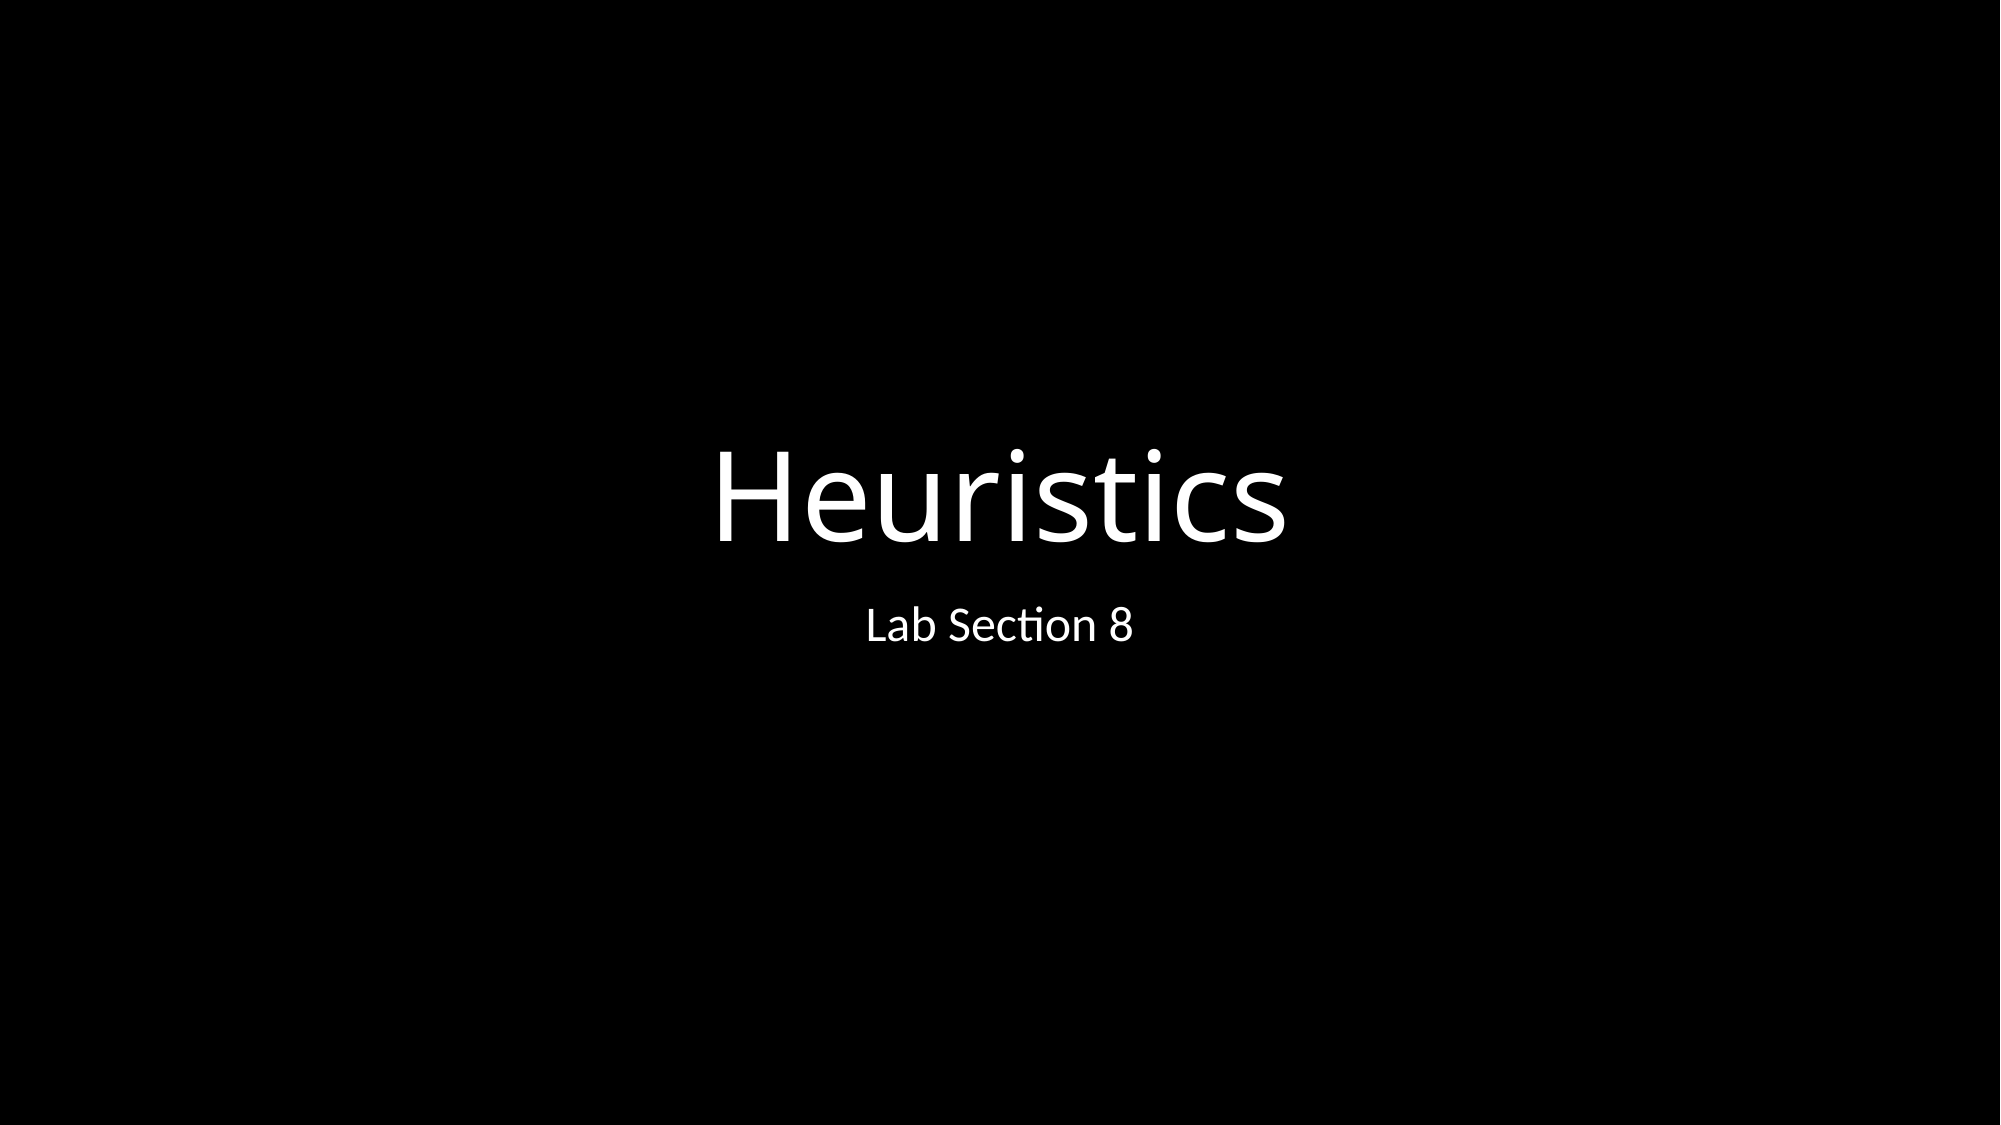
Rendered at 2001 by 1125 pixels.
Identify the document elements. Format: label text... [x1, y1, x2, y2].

subtitle Lab Section 8 [249, 590, 1750, 863]
title Heuristics [249, 184, 1750, 576]
